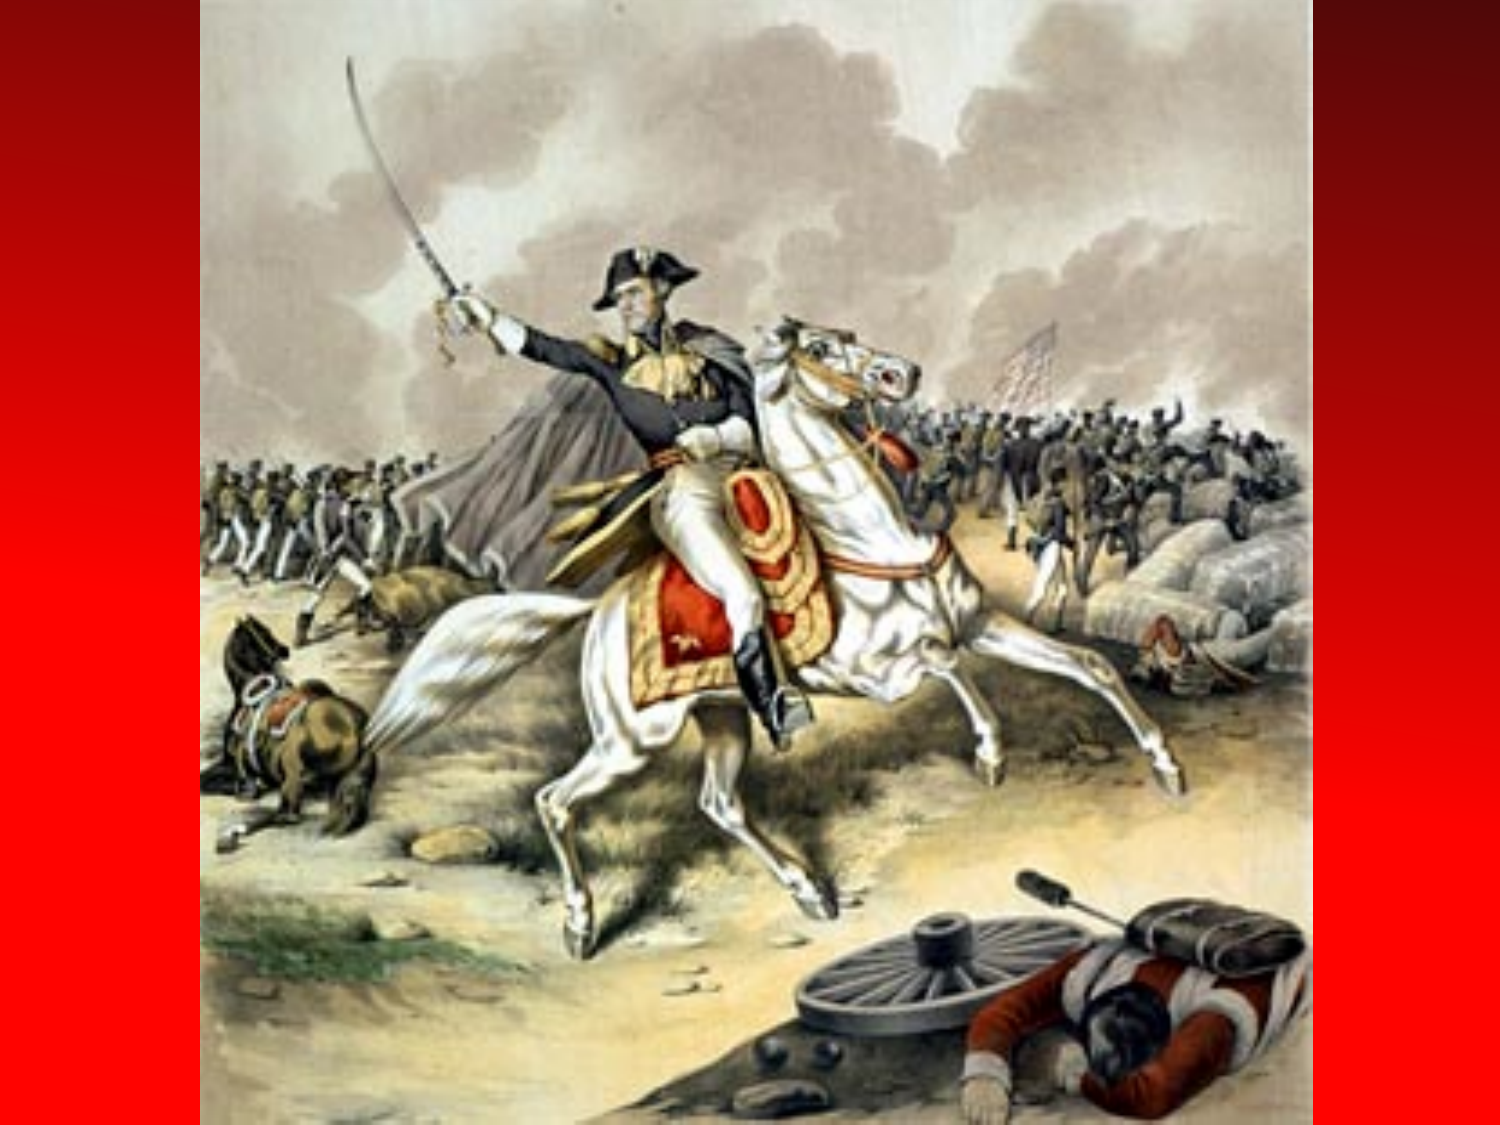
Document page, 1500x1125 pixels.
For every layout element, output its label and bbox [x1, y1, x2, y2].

picture [199, 0, 1313, 1125]
